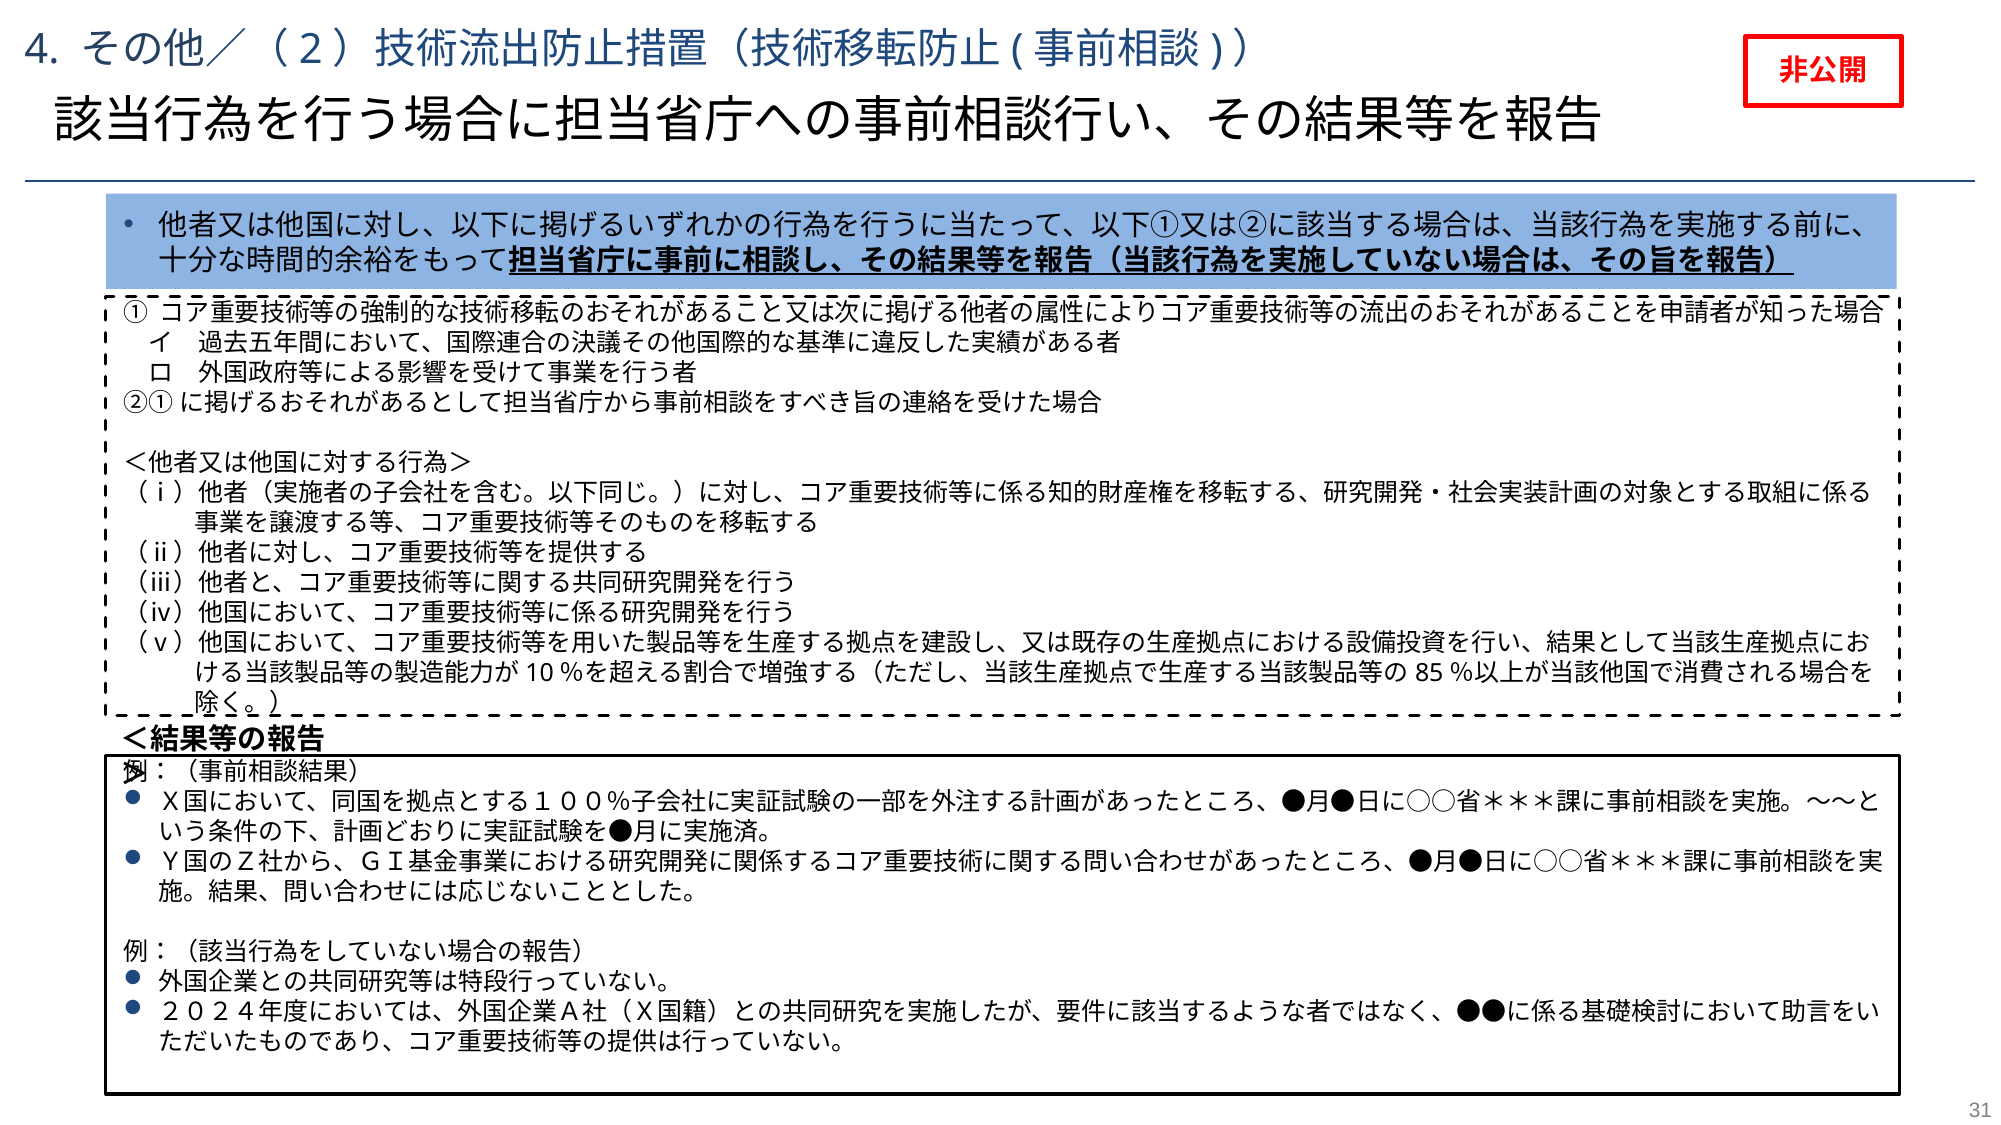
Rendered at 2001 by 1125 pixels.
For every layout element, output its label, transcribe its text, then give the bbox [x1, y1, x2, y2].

text_box 4. その他／（2）技術流出防止措置（技術移転防止(事前相談)） [24, 28, 1818, 74]
text_box ① コア重要技術等の強制的な技術移転のおそれがあること又は次に掲げる他者の属性によりコア重要技術等の流出のおそれがあることを申請者が知った場合 イ 過去五年間において、国際連合の決議その他国際的な基準に違反した実績がある者 ロ 外国政府等による影響を受けて事業を行う者 ②①に掲げるおそれがあるとして担当省庁から事前相談をすべき旨の連絡を受けた場合 ＜他者又は他国に対する行為＞ （ⅰ）他者（実施者の子会社を含む。以下同じ。）に対し、コア重要技術等に係る知的財産権を移転する、研究開発・社会実装計画の対象とする取組に係る事業を譲渡する等、コア重要技術等そのものを移転する （ⅱ）他者に対し、コア重要技術等を提供する （ⅲ）他者と、コア重要技術等に関する共同研究開発を行う （ⅳ）他国において、コア重要技術等に係る研究開発を行う （ⅴ）他国において、コア重要技術等を⽤いた製品等を⽣産する拠点を建設し、又は既存の⽣産拠点における設備投資を行い、結果として当該⽣産拠点における当該製品等の製造能力が10％を超える割合で増強する（ただし、当該⽣産拠点で⽣産する当該製品等の85％以上が当該他国で消費される場合を除く。） [105, 296, 1900, 716]
text_box 該当行為を行う場合に担当省庁への事前相談行い、その結果等を報告 [53, 94, 1899, 149]
text_box 他者又は他国に対し、以下に掲げるいずれかの行為を行うに当たって、以下①又は②に該当する場合は、当該行為を実施する前に、十分な時間的余裕をもって担当省庁に事前に相談し、その結果等を報告（当該行為を実施していない場合は、その旨を報告） [105, 193, 1897, 289]
text_box 例：（事前相談結果） Ｘ国において、同国を拠点とする１００％子会社に実証試験の一部を外注する計画があったところ、●月●日に○○省＊＊＊課に事前相談を実施。～～という条件の下、計画どおりに実証試験を●月に実施済。 Ｙ国のＺ社から、ＧＩ基金事業における研究開発に関係するコア重要技術に関する問い合わせがあったところ、●月●日に○○省＊＊＊課に事前相談を実施。結果、問い合わせには応じないこととした。 例：（該当行為をしていない場合の報告） 外国企業との共同研究等は特段行っていない。 ２０２４年度においては、外国企業Ａ社（Ｘ国籍）との共同研究を実施したが、要件に該当するような者ではなく、●●に係る基礎検討において助言をいただいたものであり、コア重要技術等の提供は行っていない。 [105, 755, 1900, 1094]
text_box 非公開 [1745, 36, 1902, 106]
text_box ＜結果等の報告＞ [103, 720, 359, 791]
